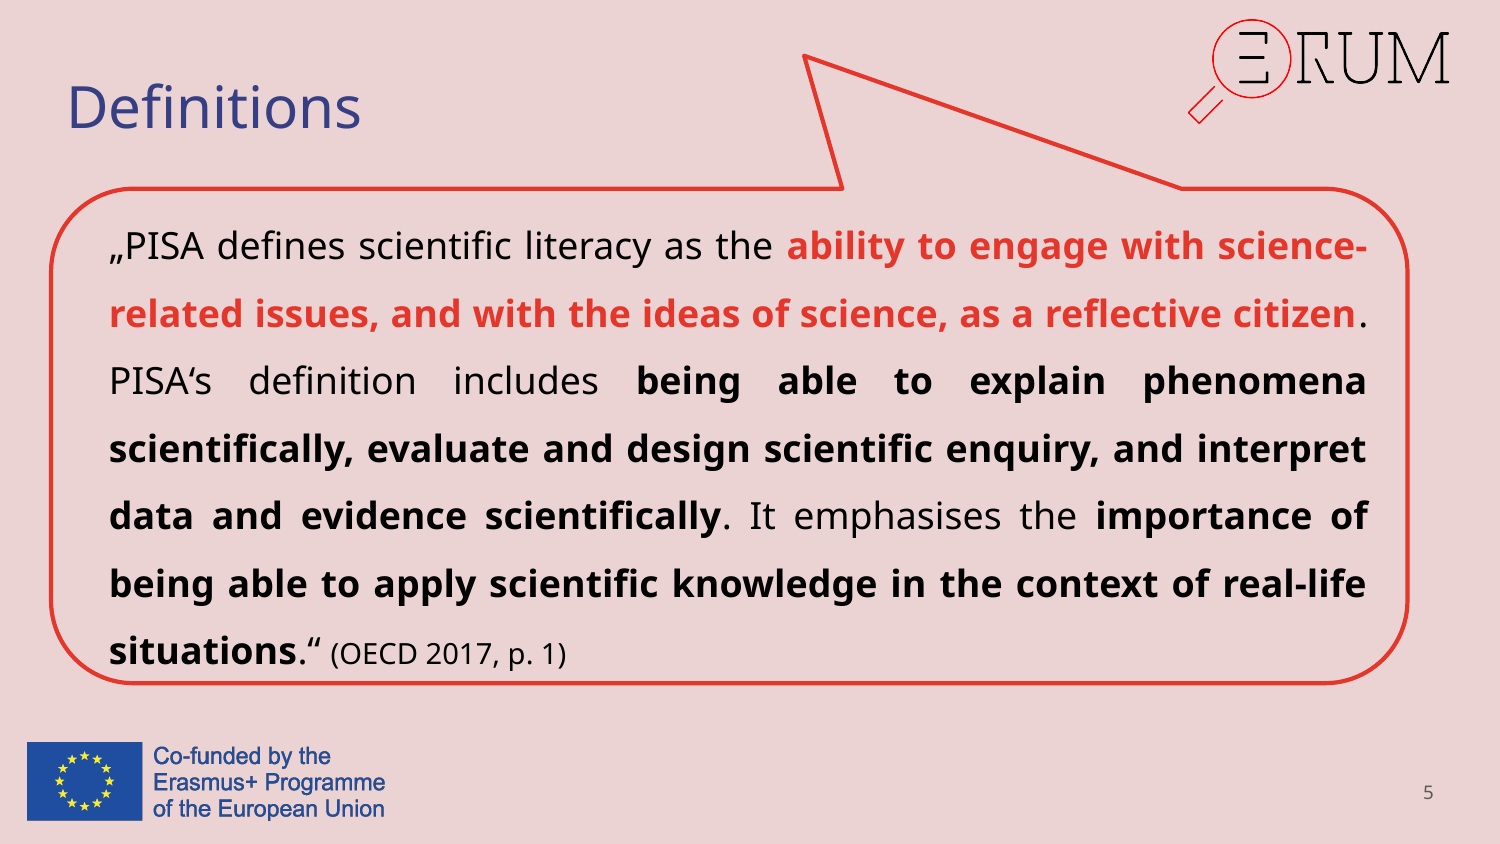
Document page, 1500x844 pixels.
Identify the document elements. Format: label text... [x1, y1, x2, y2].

title Definitions [51, 55, 830, 150]
title Definitions [805, 55, 1168, 150]
picture [27, 742, 385, 821]
picture [1136, 0, 1500, 137]
text_box „PISA defines scientific literacy as the ability to engage with science-related issues, and with the ideas of science, as a reflective citizen. PISA‘s definition includes being able to explain phenomena scientifically, evaluate and design scientific enquiry, and interpret data and evidence scientifically. It emphasises the importance of being able to apply scientific knowledge in the context of real-life situations.“ (OECD 2017, p. 1) [51, 55, 1408, 684]
slide_number 5 [1358, 761, 1449, 826]
